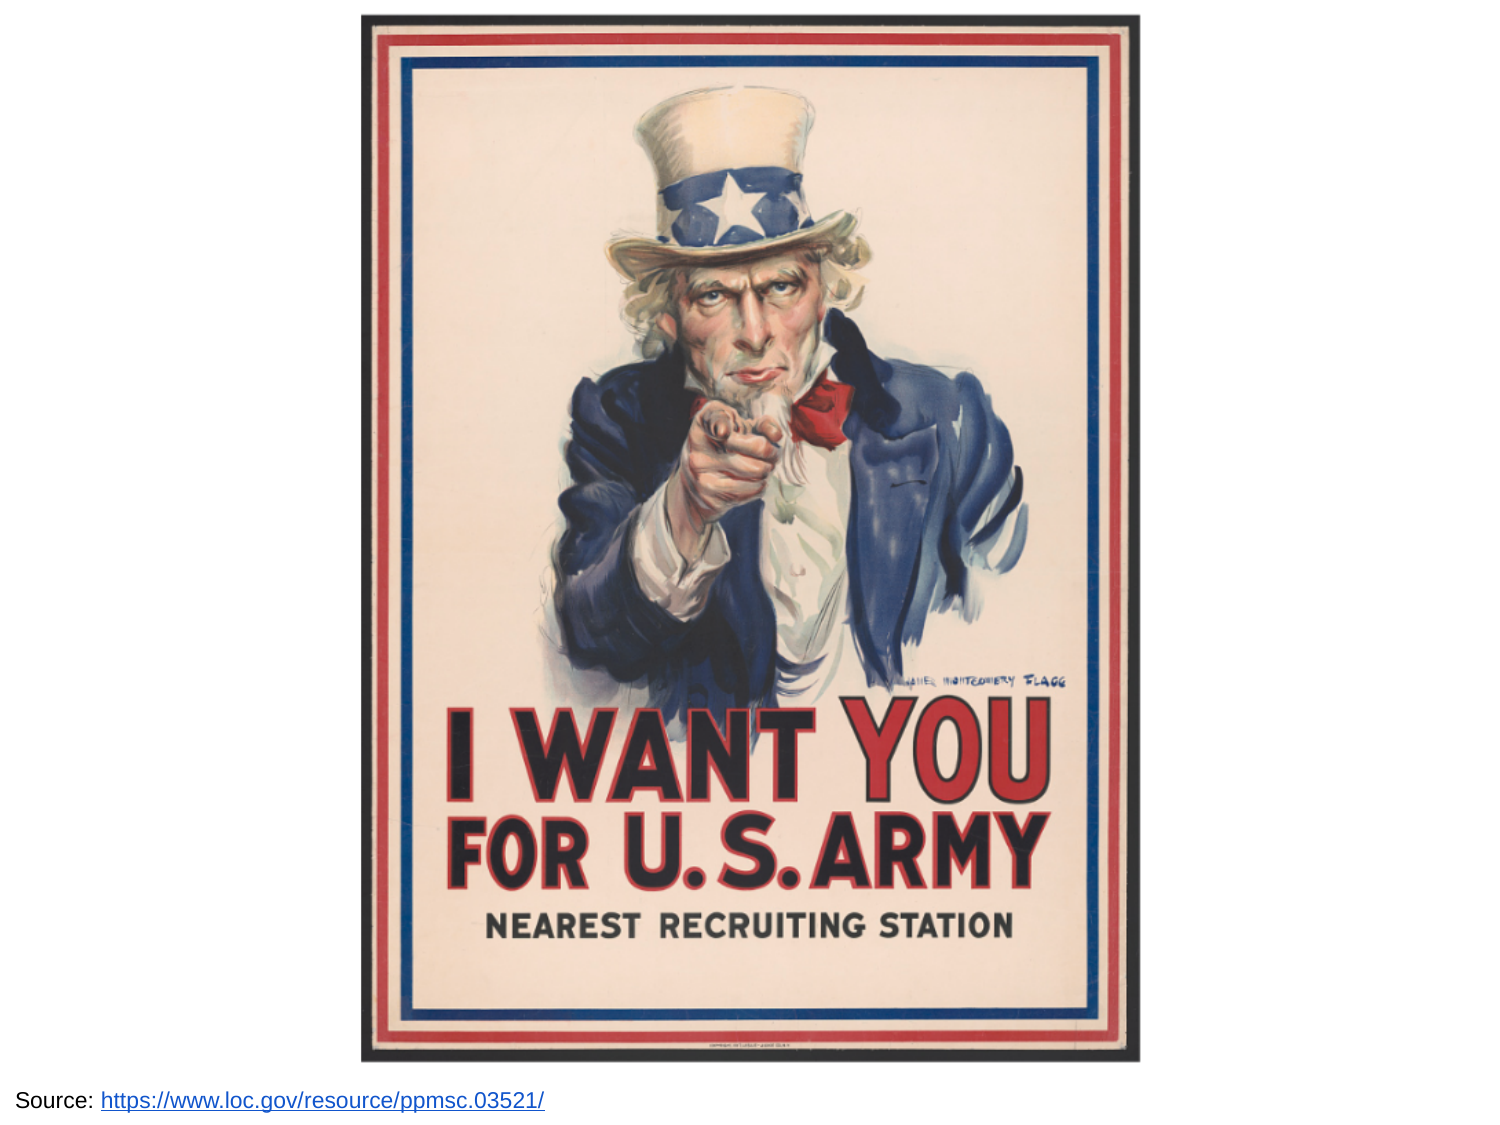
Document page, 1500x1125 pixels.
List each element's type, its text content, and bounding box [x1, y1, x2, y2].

picture [346, 0, 1154, 1076]
text_box Source: https://www.loc.gov/resource/ppmsc.03521/ [0, 1066, 575, 1125]
